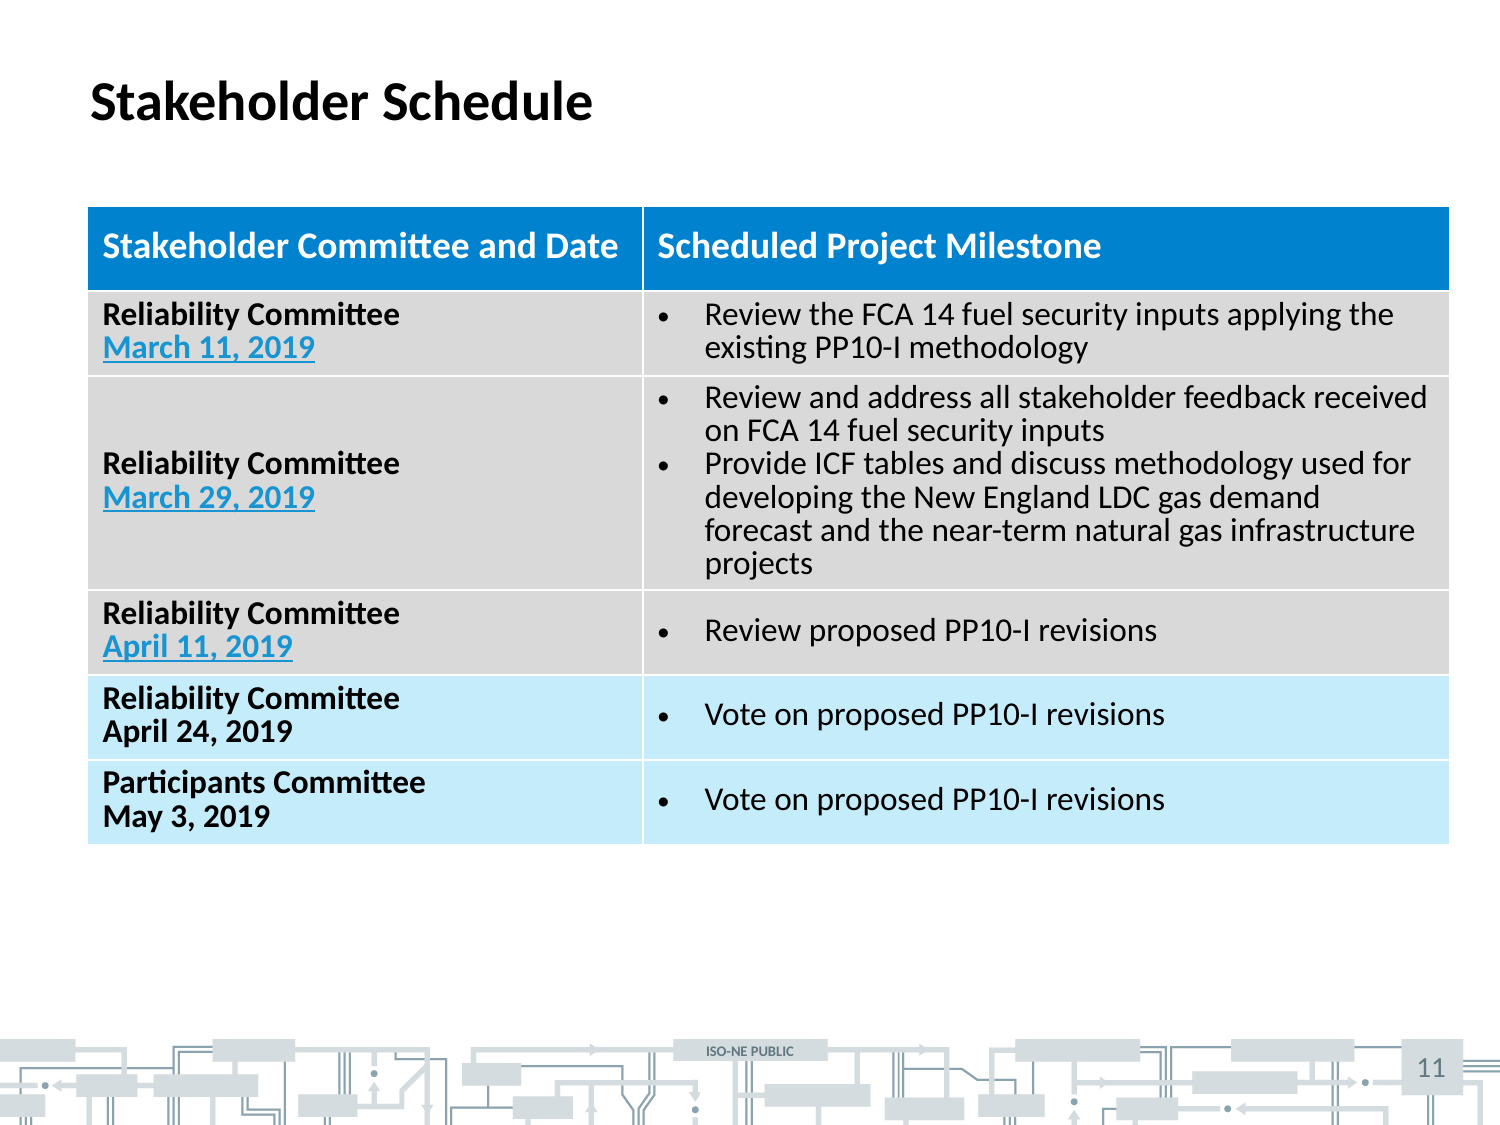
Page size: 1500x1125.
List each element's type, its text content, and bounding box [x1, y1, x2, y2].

table_cell Reliability Committee April 11, 2019 [88, 591, 642, 674]
table_header Scheduled Project Milestone [644, 207, 1449, 290]
picture [0, 1031, 1500, 1125]
table_cell Reliability Committee April 24, 2019 [88, 676, 642, 759]
table_cell Review the FCA 14 fuel security inputs applying the existing PP10-I methodology [644, 292, 1449, 375]
table_cell Review proposed PP10-I revisions [644, 591, 1449, 674]
table_cell Vote on proposed PP10-I revisions [644, 761, 1449, 844]
table_cell Vote on proposed PP10-I revisions [644, 676, 1449, 759]
slide_number 11 [1400, 1044, 1463, 1088]
table_cell Participants Committee May 3, 2019 [88, 761, 642, 844]
table_cell Review and address all stakeholder feedback received on FCA 14 fuel security inputs Provide ICF tables and discuss methodology used for developing the New England LDC gas demand forecast and the near-term natural gas infrastructure projects [644, 377, 1449, 589]
table_cell Reliability Committee March 29, 2019 [88, 377, 642, 589]
table_header Stakeholder Committee and Date [88, 207, 642, 290]
table_cell Reliability Committee March 11, 2019 [88, 292, 642, 375]
title Stakeholder Schedule [75, 12, 1450, 200]
